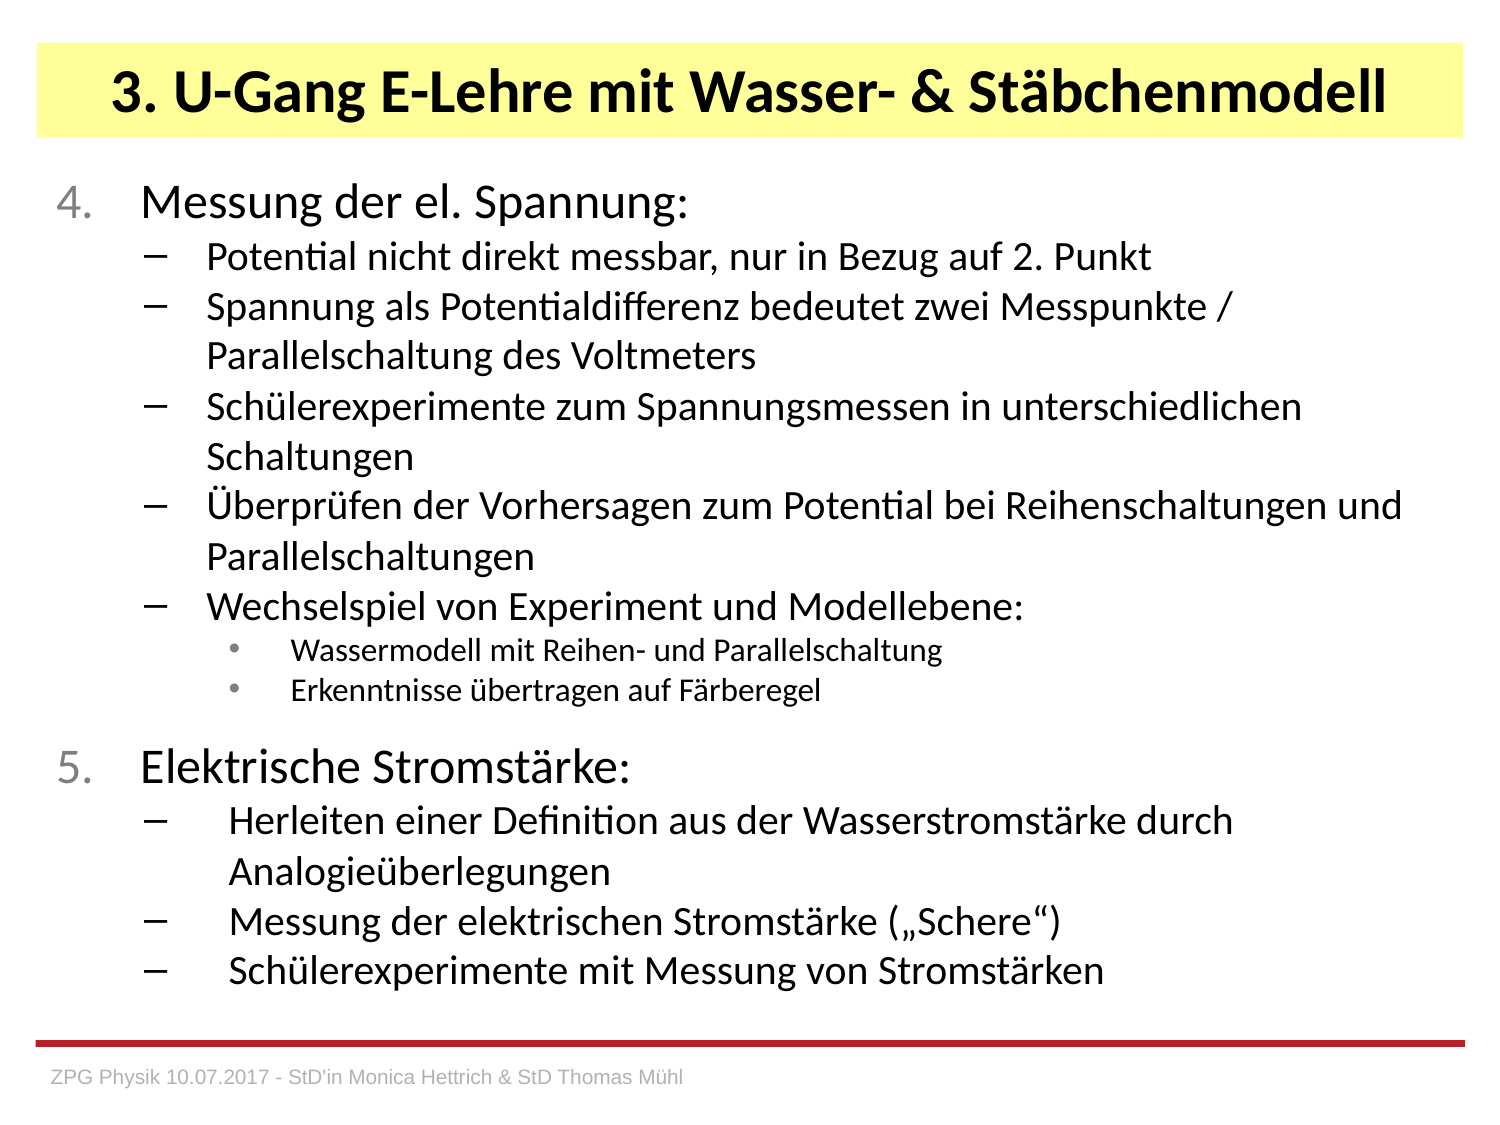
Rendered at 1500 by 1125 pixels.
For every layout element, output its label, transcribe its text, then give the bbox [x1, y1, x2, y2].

list Messung der el. Spannung: Potential nicht direkt messbar, nur in Bezug auf 2. Punkt Spannung als Potentialdifferenz bedeutet zwei Messpunkte / Parallelschaltung des Voltmeters Schülerexperimente zum Spannungsmessen in unterschiedlichen Schaltungen Überprüfen der Vorhersagen zum Potential bei Reihenschaltungen und Parallelschaltungen Wechselspiel von Experiment und Modellebene: Wassermodell mit Reihen- und Parallelschaltung Erkenntnisse übertragen auf Färberegel Elektrische Stromstärke: Herleiten einer Definition aus der Wasserstromstärke durch Analogieüberlegungen Messung der elektrischen Stromstärke („Schere“) Schülerexperimente mit Messung von Stromstärken [41, 160, 1459, 1024]
title 3. U-Gang E-Lehre mit Wasser- & Stäbchenmodell [41, 42, 1459, 149]
footer ZPG Physik 10.07.2017 - StD'in Monica Hettrich & StD Thomas Mühl [35, 1045, 768, 1106]
